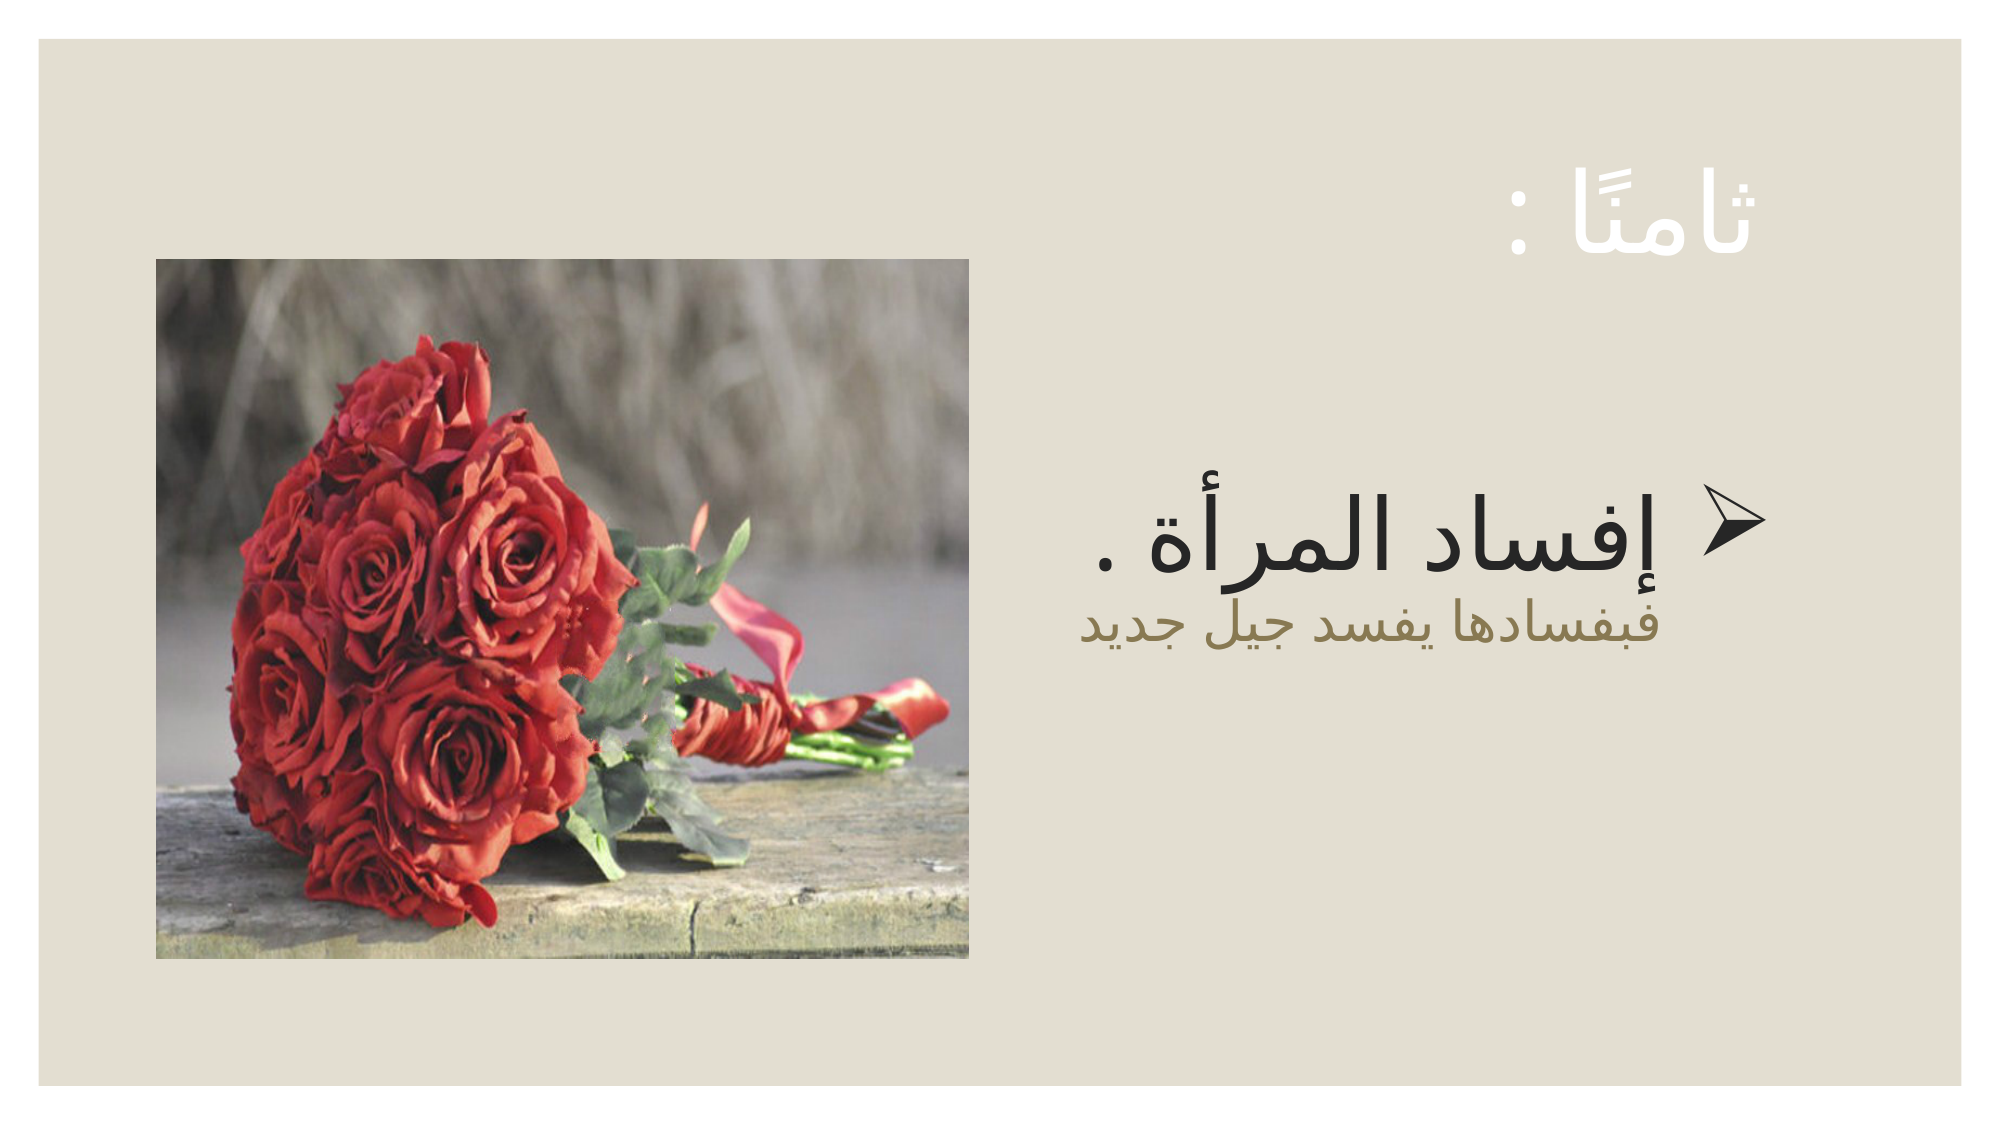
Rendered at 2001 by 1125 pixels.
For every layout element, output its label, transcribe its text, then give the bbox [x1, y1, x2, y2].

picture [156, 259, 969, 959]
text_box ثامنًا : [1421, 133, 1774, 283]
title إفساد المرأة . فبفسادها يفسد جيل جديد [1006, 457, 1790, 681]
